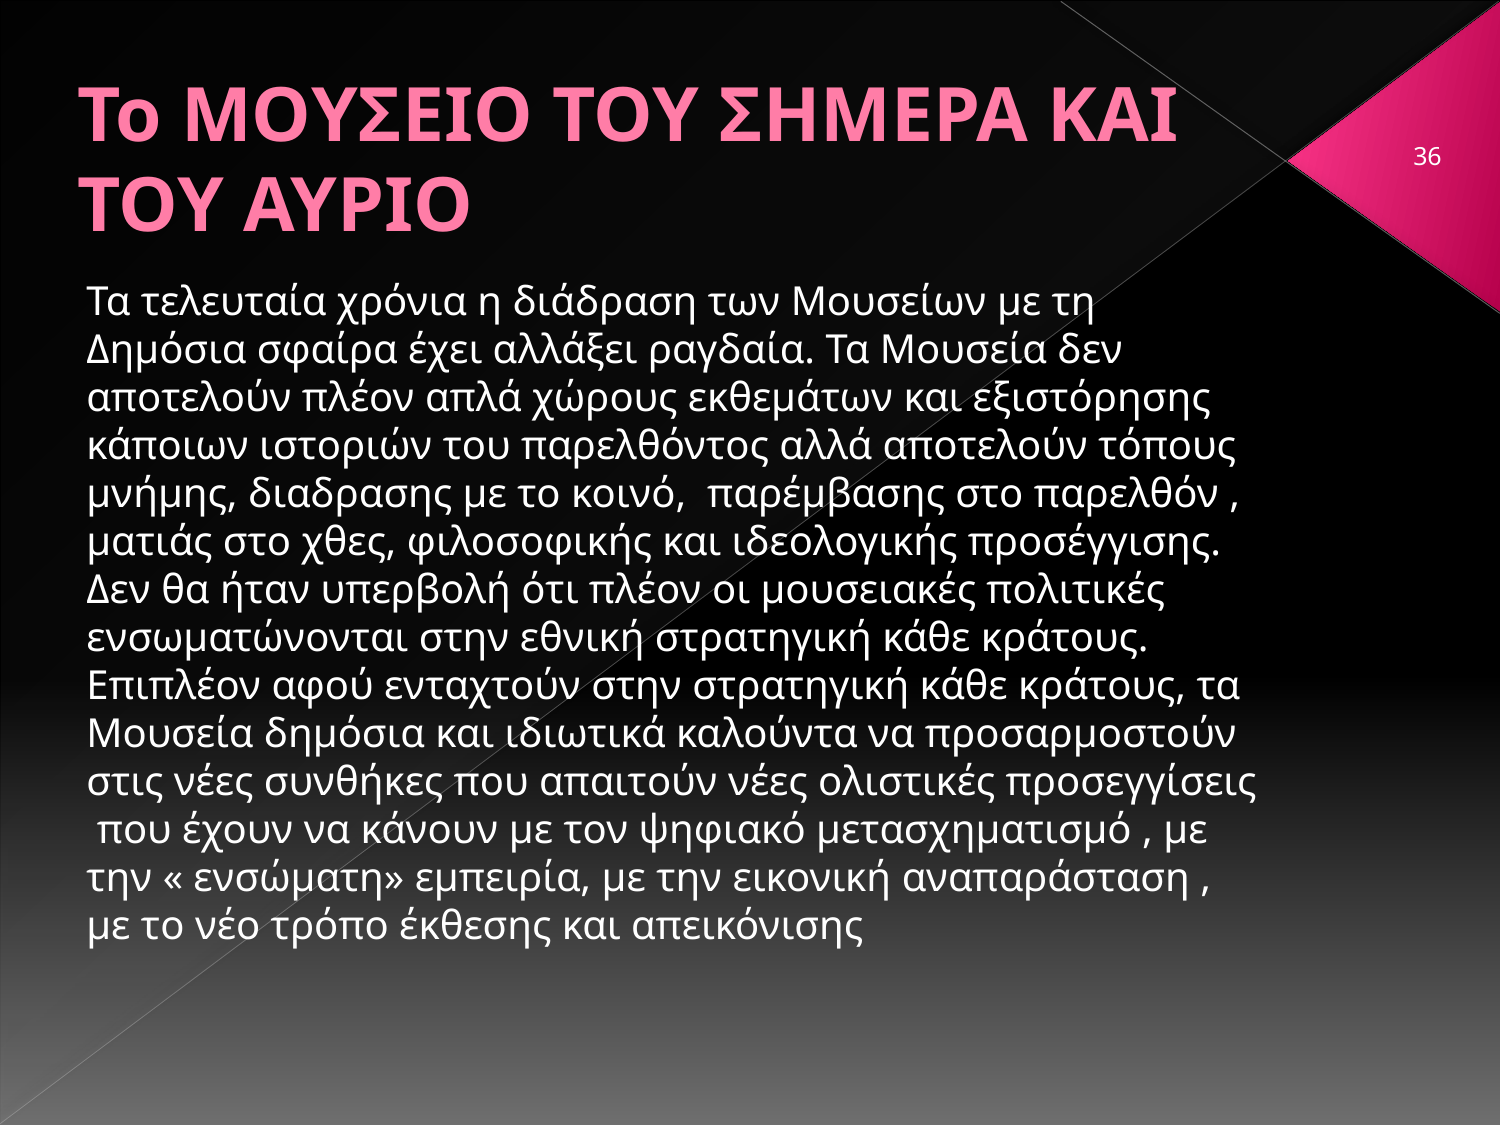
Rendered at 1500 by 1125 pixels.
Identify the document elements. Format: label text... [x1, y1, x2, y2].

list Τα τελευταία χρόνια η διάδραση των Μουσείων με τη Δημόσια σφαίρα έχει αλλάξει ραγδαία. Τα Μουσεία δεν αποτελούν πλέον απλά χώρους εκθεμάτων και εξιστόρησης κάποιων ιστοριών του παρελθόντος αλλά αποτελούν τόπους μνήμης, διαδρασης με το κοινό, παρέμβασης στο παρελθόν , ματιάς στο χθες, φιλοσοφικής και ιδεολογικής προσέγγισης. Δεν θα ήταν υπερβολή ότι πλέον οι μουσειακές πολιτικές ενσωματώνονται στην εθνική στρατηγική κάθε κράτους. Επιπλέον αφού ενταχτούν στην στρατηγική κάθε κράτους, τα Μουσεία δημόσια και ιδιωτικά καλούντα να προσαρμοστούν στις νέες συνθήκες που απαιτούν νέες ολιστικές προσεγγίσεις που έχουν να κάνουν με τον ψηφιακό μετασχηματισμό , με την « ενσώματη» εμπειρία, με την εικονική αναπαράσταση , με το νέο τρόπο έκθεσης και απεικόνισης [62, 267, 1278, 985]
title Το ΜΟΥΣΕΙΟ ΤΟΥ ΣΗΜΕΡΑ ΚΑΙ ΤΟΥ ΑΥΡΙΟ [62, 44, 1250, 267]
slide_number 36 [1386, 132, 1469, 183]
